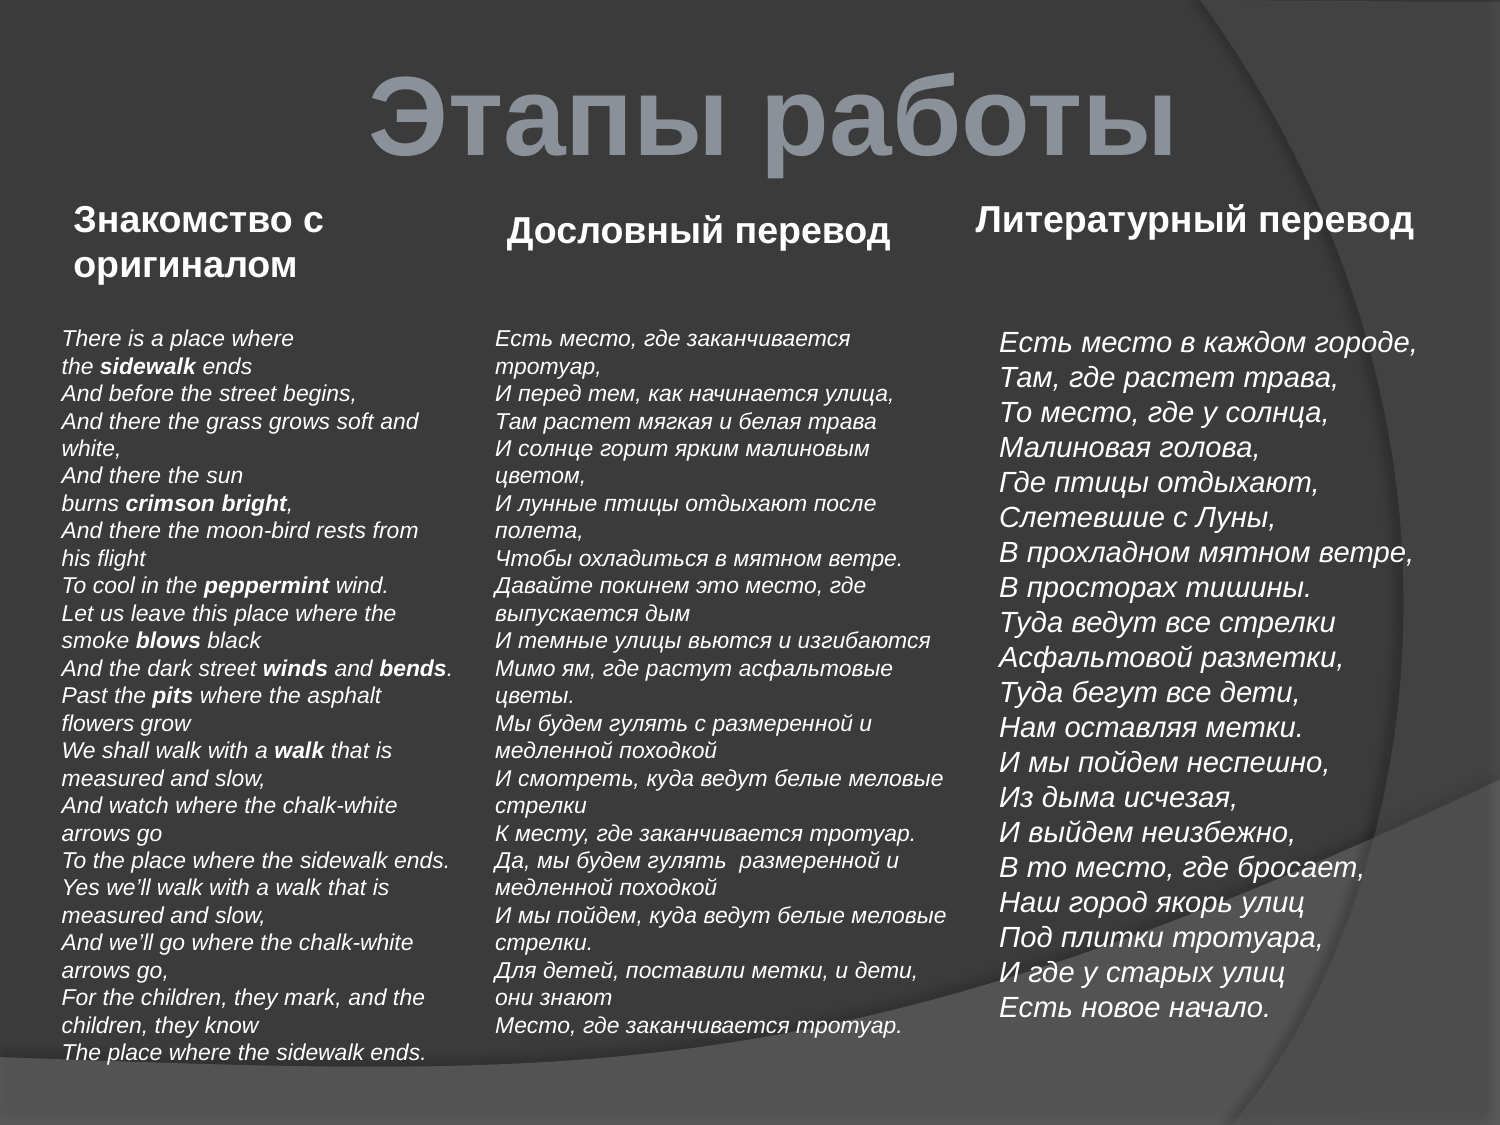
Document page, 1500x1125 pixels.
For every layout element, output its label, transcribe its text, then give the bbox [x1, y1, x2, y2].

text_box Знакомство с оригиналом [58, 187, 469, 293]
text_box Литературный перевод [960, 187, 1465, 248]
text_box Дословный перевод [492, 199, 950, 259]
text_box There is a place where the sidewalk ends And before the street begins, And there the grass grows soft and white, And there the sun burns crimson bright, And there the moon-bird rests from his flight To cool in the peppermint wind. Let us leave this place where the smoke blows black And the dark street winds and bends. Past the pits where the asphalt flowers grow We shall walk with a walk that is measured and slow, And watch where the chalk-white arrows go To the place where the sidewalk ends. Yes we’ll walk with a walk that is measured and slow, And we’ll go where the chalk-white arrows go, For the children, they mark, and the children, they know The place where the sidewalk ends. [46, 316, 469, 1073]
text_box Есть место, где заканчивается тротуар, И перед тем, как начинается улица, Там растет мягкая и белая трава И солнце горит ярким малиновым цветом, И лунные птицы отдыхают после полета, Чтобы охладиться в мятном ветре. Давайте покинем это место, где выпускается дым И темные улицы вьются и изгибаются Мимо ям, где растут асфальтовые цветы. Мы будем гулять с размеренной и медленной походкой И смотреть, куда ведут белые меловые стрелки К месту, где заканчивается тротуар. Да, мы будем гулять размеренной и медленной походкой И мы пойдем, куда ведут белые меловые стрелки. Для детей, поставили метки, и дети, они знают Место, где заканчивается тротуар. [480, 316, 973, 1073]
text_box Есть место в каждом городе, Там, где растет трава, То место, где у солнца, Малиновая голова, Где птицы отдыхают, Слетевшие с Луны, В прохладном мятном ветре, В просторах тишины. Туда ведут все стрелки Асфальтовой разметки, Туда бегут все дети, Нам оставляя метки. И мы пойдем неспешно, Из дыма исчезая, И выйдем неизбежно, В то место, где бросает, Наш город якорь улиц Под плитки тротуара, И где у старых улиц Есть новое начало. [984, 316, 1465, 1076]
text_box Этапы работы [351, 35, 1196, 186]
